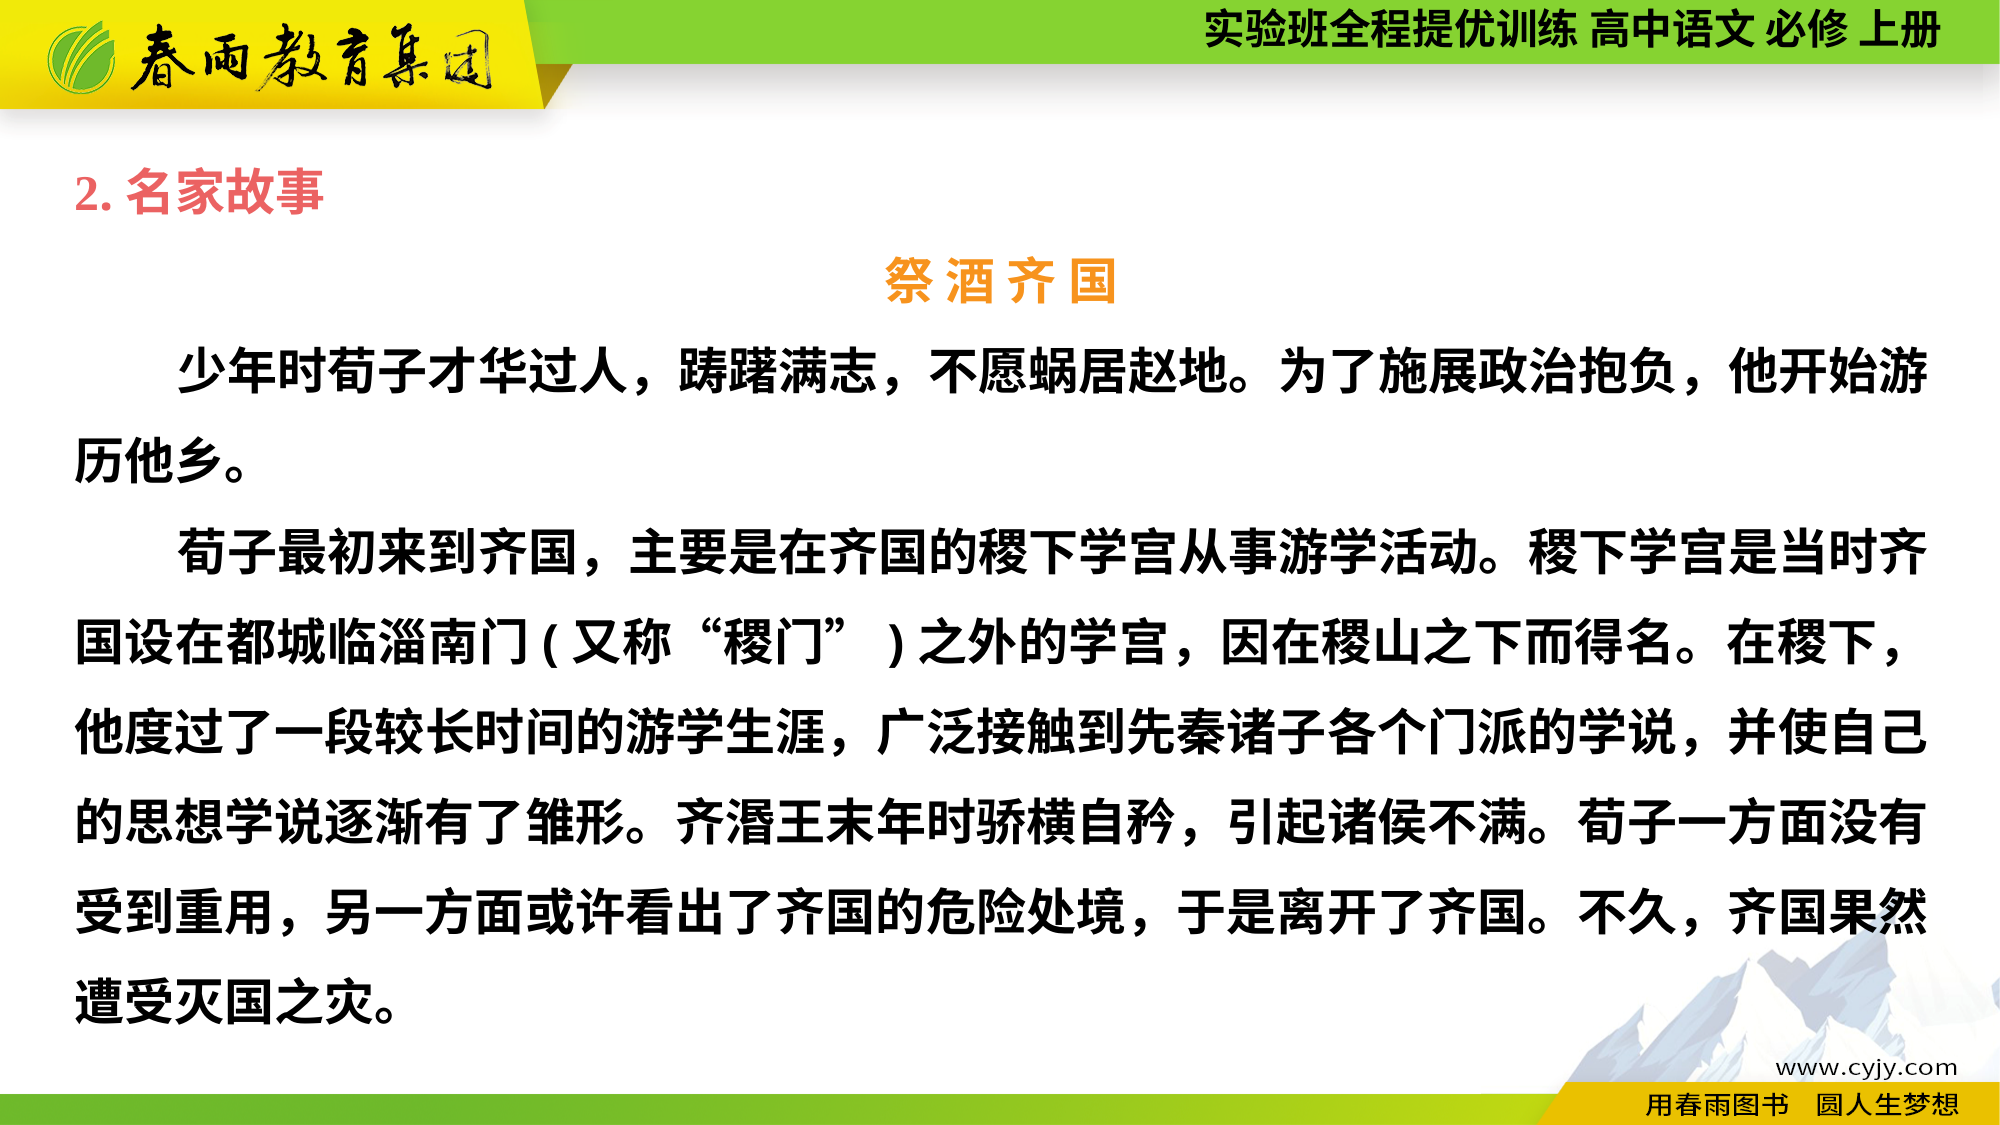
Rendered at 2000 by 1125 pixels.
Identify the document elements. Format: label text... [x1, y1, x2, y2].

picture [0, 0, 2000, 1125]
list 2.名家故事 祭 酒 齐 国 少年时荀子才华过人，踌躇满志，不愿蜗居赵地。为了施展政治抱负，他开始游历他乡。 荀子最初来到齐国，主要是在齐国的稷下学宫从事游学活动。稷下学宫是当时齐国设在都城临淄南门(又称“稷门”)之外的学宫，因在稷山之下而得名。在稷下，他度过了一段较长时间的游学生涯，广泛接触到先秦诸子各个门派的学说，并使自己的思想学说逐渐有了雏形。齐湣王末年时骄横自矜，引起诸侯不满。荀子一方面没有受到重用，另一方面或许看出了齐国的危险处境，于是离开了齐国。不久，齐国果然遭受灭国之灾。 [59, 122, 1944, 1035]
